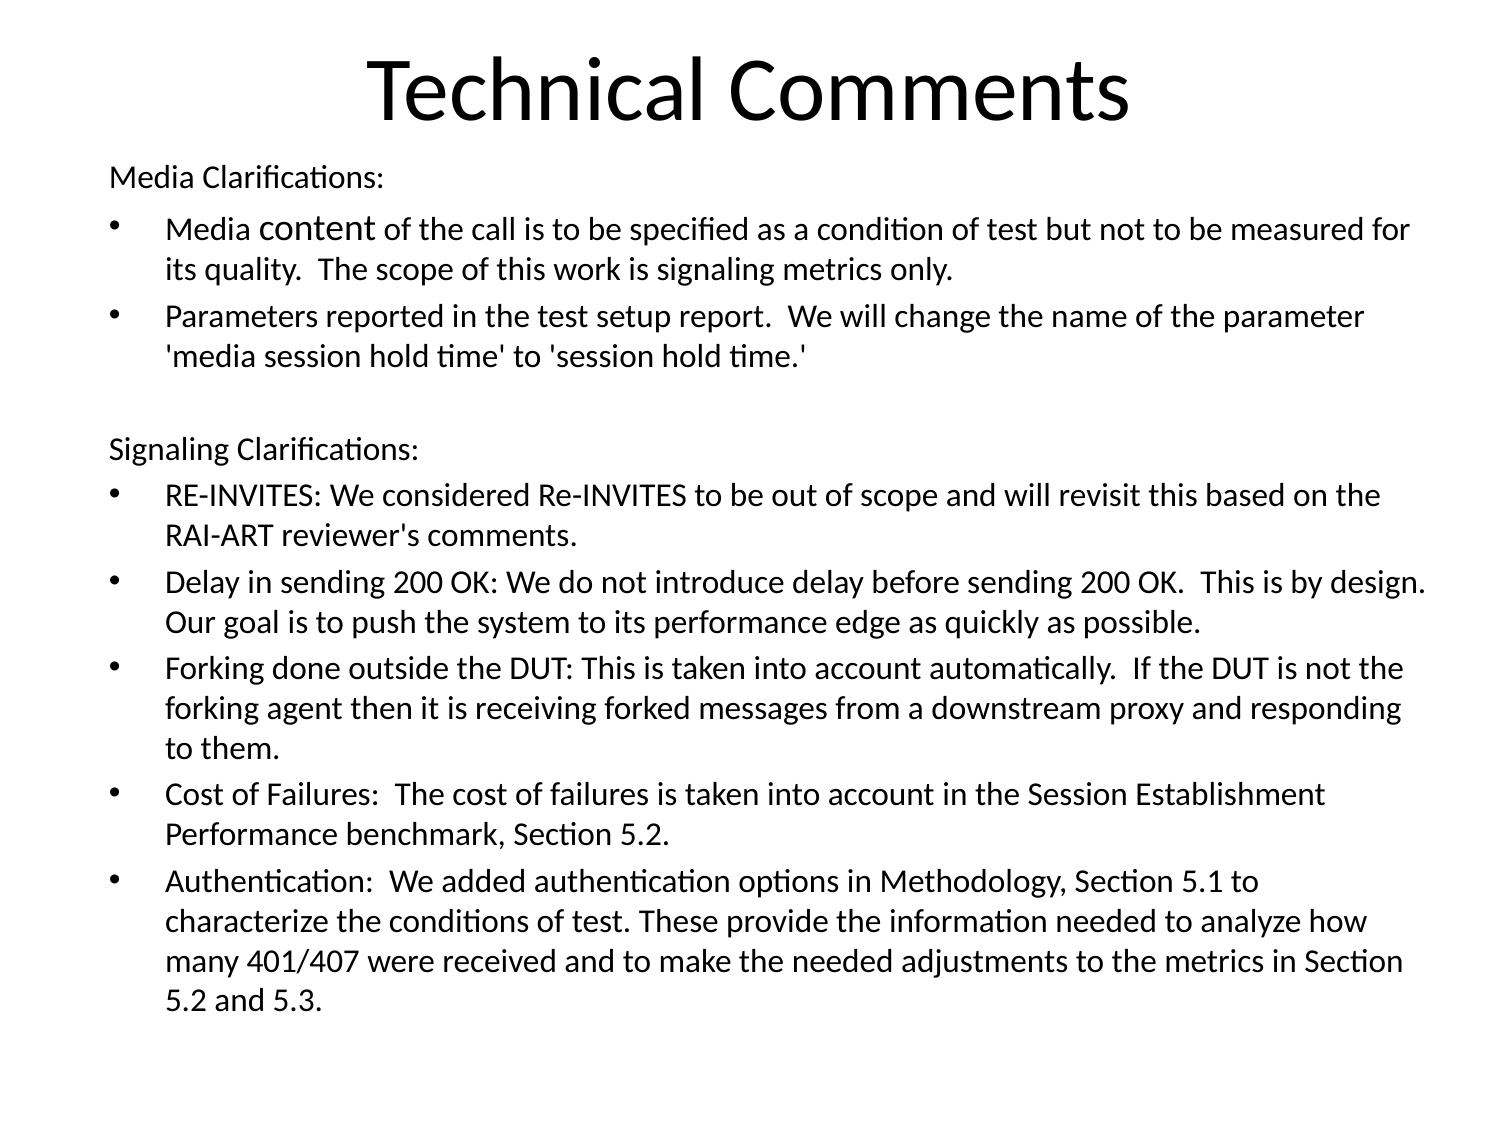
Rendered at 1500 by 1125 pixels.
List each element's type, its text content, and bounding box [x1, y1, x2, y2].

list Media Clarifications: Media content of the call is to be specified as a condition of test but not to be measured for its quality. The scope of this work is signaling metrics only. Parameters reported in the test setup report. We will change the name of the parameter 'media session hold time' to 'session hold time.' Signaling Clarifications: RE-INVITES: We considered Re-INVITES to be out of scope and will revisit this based on the RAI-ART reviewer's comments. Delay in sending 200 OK: We do not introduce delay before sending 200 OK. This is by design. Our goal is to push the system to its performance edge as quickly as possible. Forking done outside the DUT: This is taken into account automatically. If the DUT is not the forking agent then it is receiving forked messages from a downstream proxy and responding to them. Cost of Failures: The cost of failures is taken into account in the Session Establishment Performance benchmark, Section 5.2. Authentication: We added authentication options in Methodology, Section 5.1 to characterize the conditions of test. These provide the information needed to analyze how many 401/407 were received and to make the needed adjustments to the metrics in Section 5.2 and 5.3. [93, 147, 1444, 1080]
title Technical Comments [75, 18, 1425, 148]
